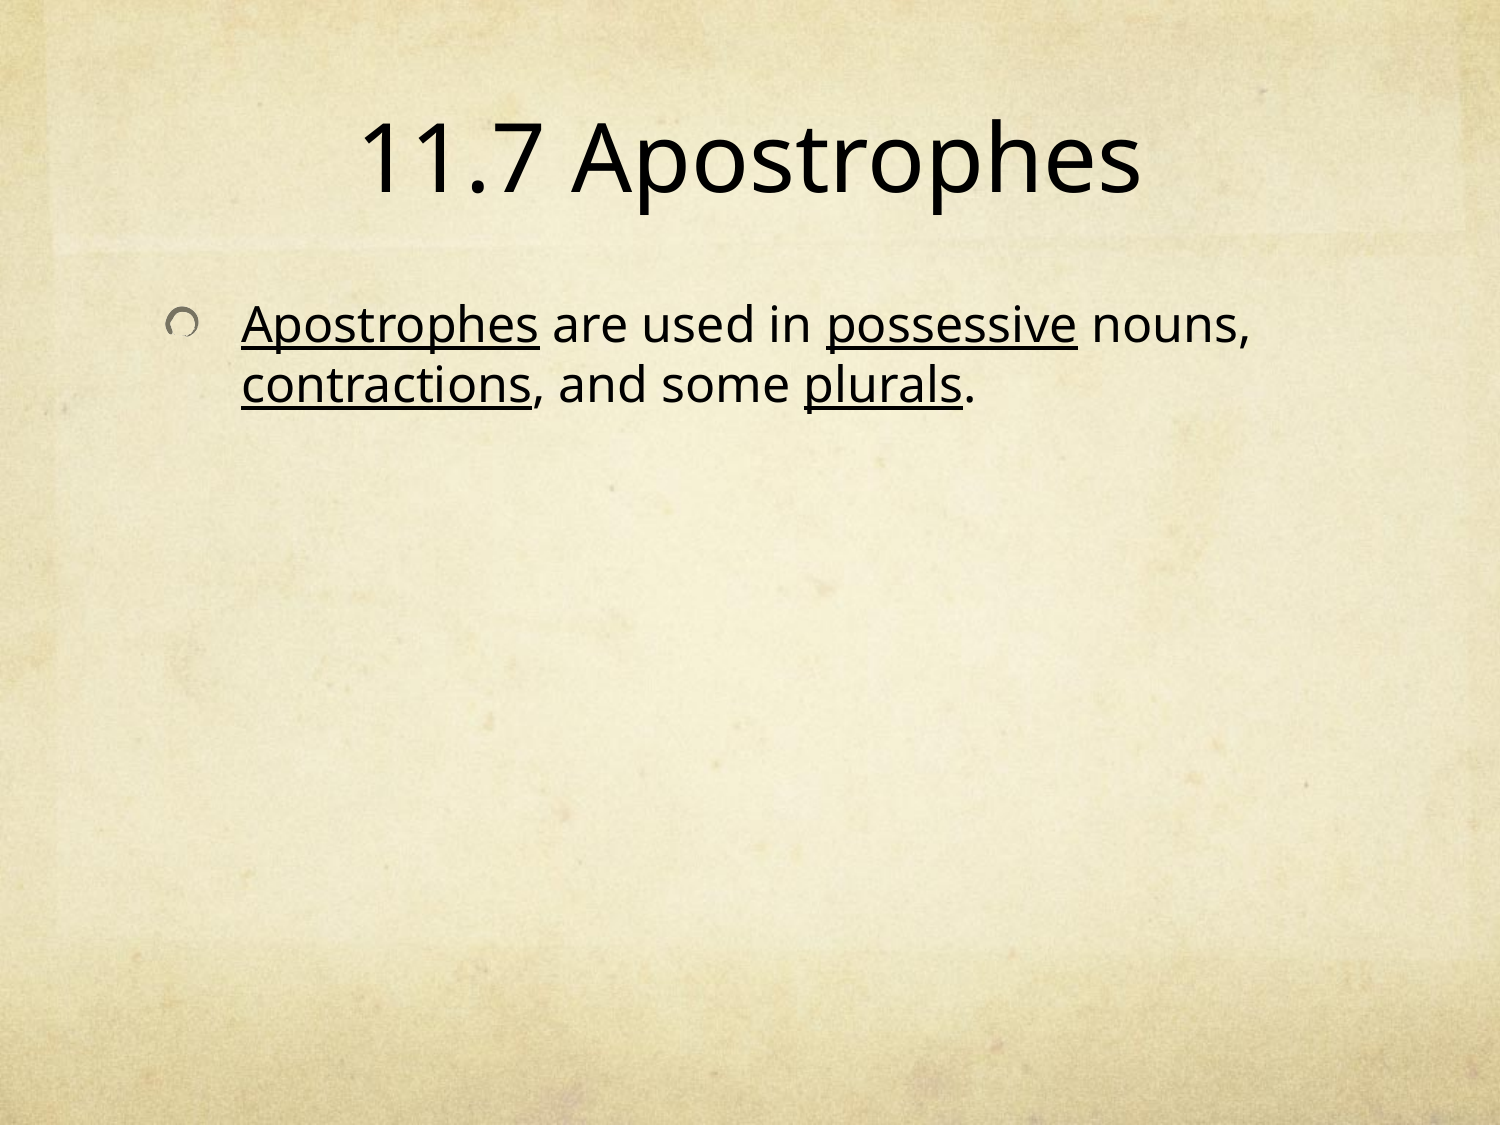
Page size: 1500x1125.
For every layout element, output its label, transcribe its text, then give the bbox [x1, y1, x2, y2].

picture [0, 0, 1500, 1125]
list Apostrophes are used in possessive nouns, contractions, and some plurals. [150, 284, 1350, 950]
title 11.7 Apostrophes [150, 82, 1350, 225]
